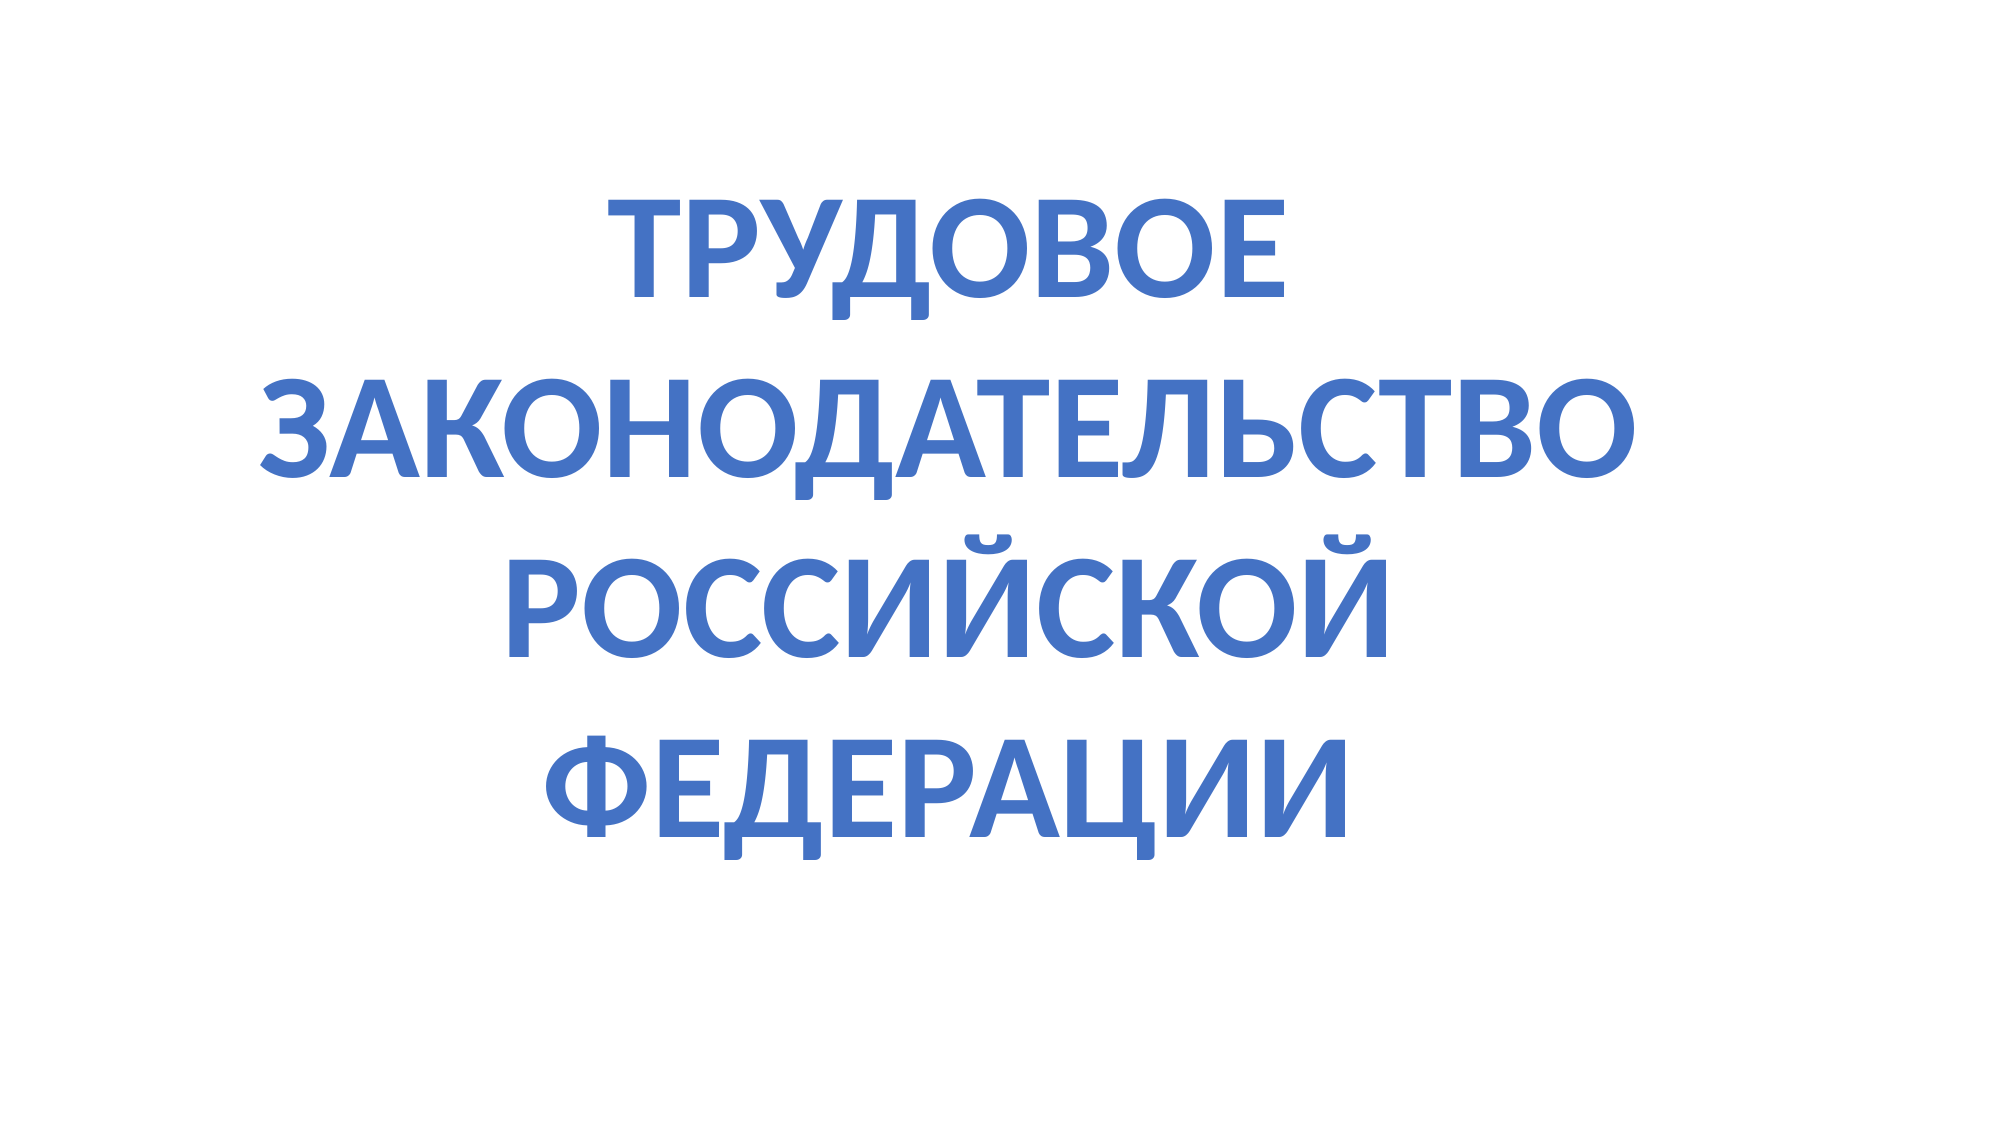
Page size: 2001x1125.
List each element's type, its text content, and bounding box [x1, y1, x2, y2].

text_box ТРУДОВОЕ ЗАКОНОДАТЕЛЬСТВО РОССИЙСКОЙ ФЕДЕРАЦИИ [232, 139, 1666, 875]
